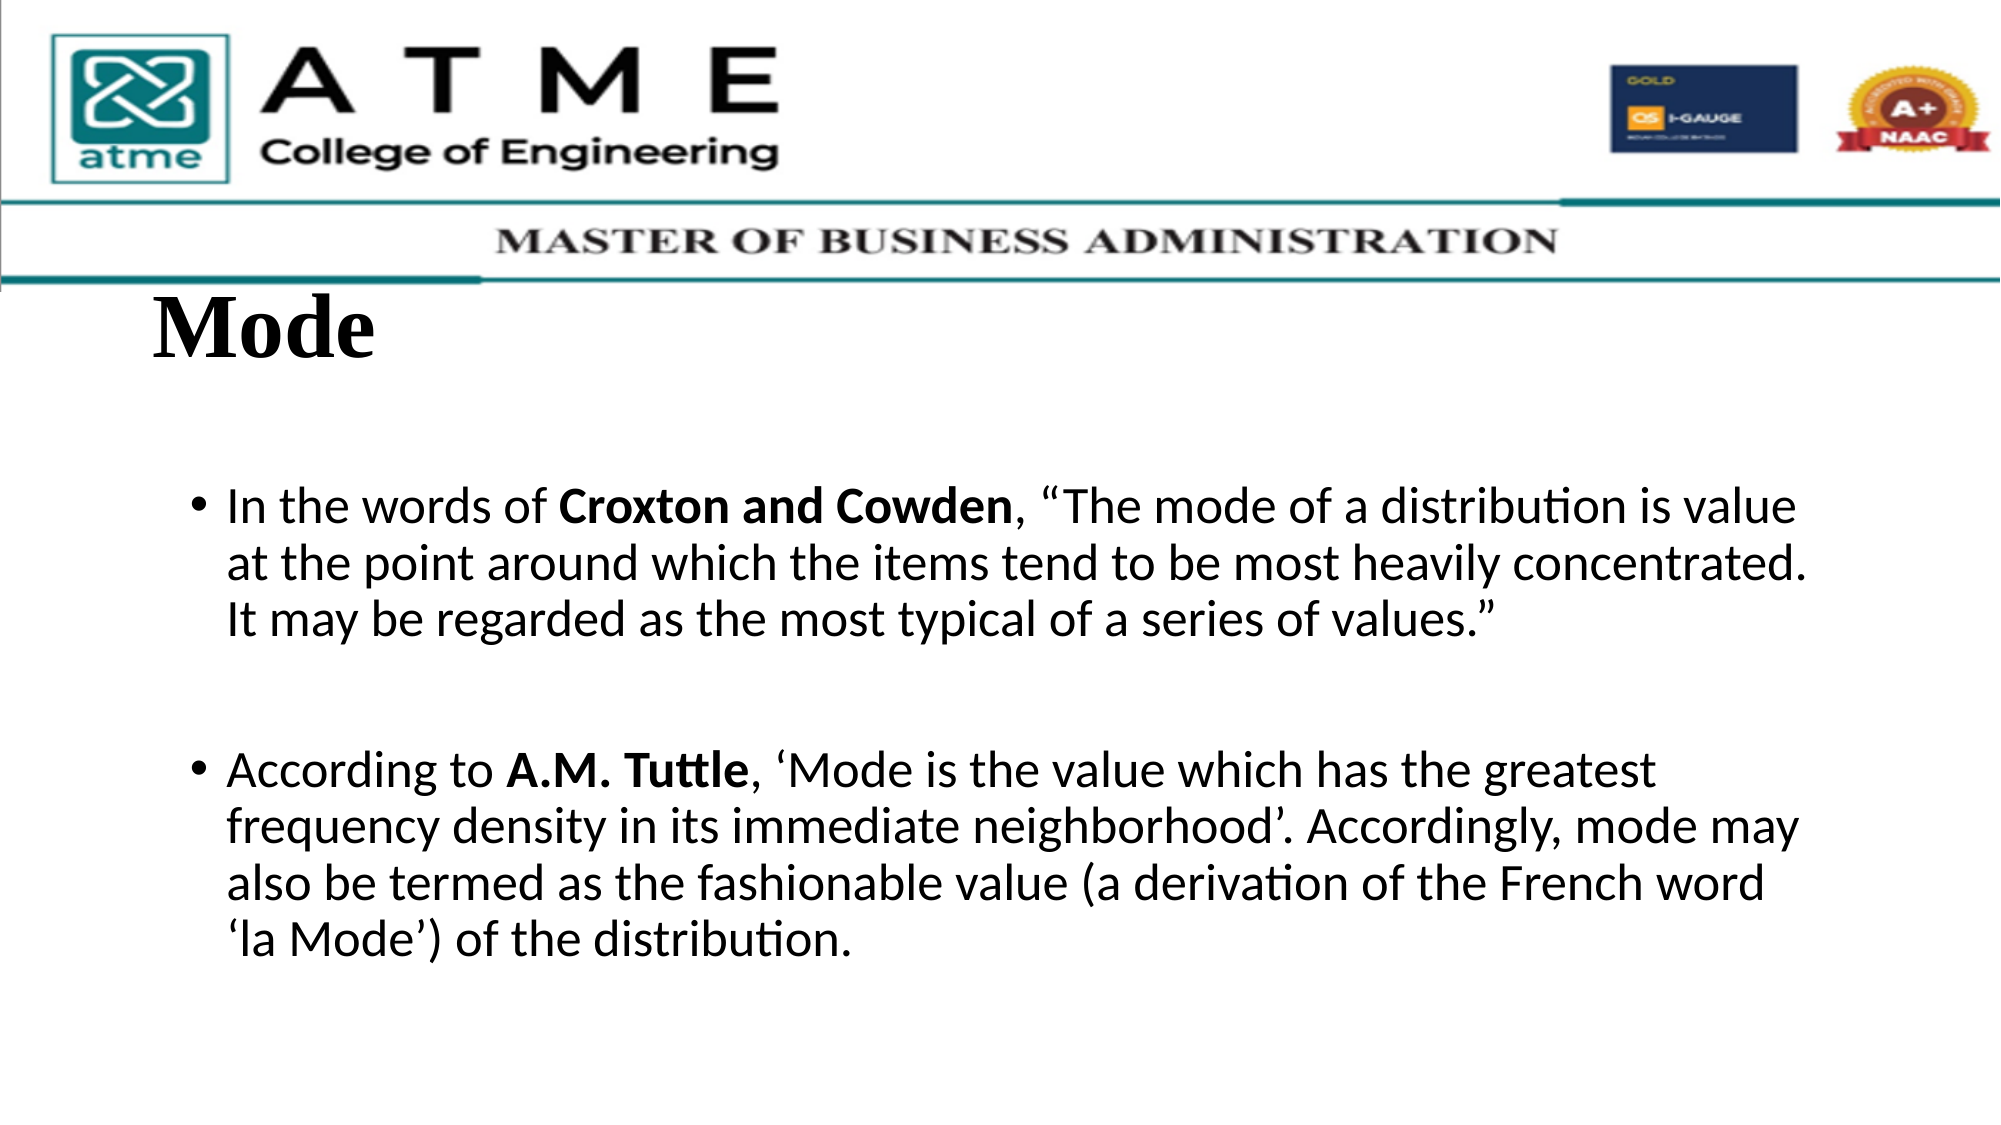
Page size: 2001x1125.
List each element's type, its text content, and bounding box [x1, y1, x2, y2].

list In the words of Croxton and Cowden, “The mode of a distribution is value at the point around which the items tend to be most heavily concentrated. It may be regarded as the most typical of a series of values.” According to A.M. Tuttle, ‘Mode is the value which has the greatest frequency density in its immediate neighborhood’. Accordingly, mode may also be termed as the fashionable value (a derivation of the French word ‘la Mode’) of the distribution. [174, 470, 1825, 988]
picture [0, 0, 2000, 292]
title Mode [137, 219, 1863, 437]
